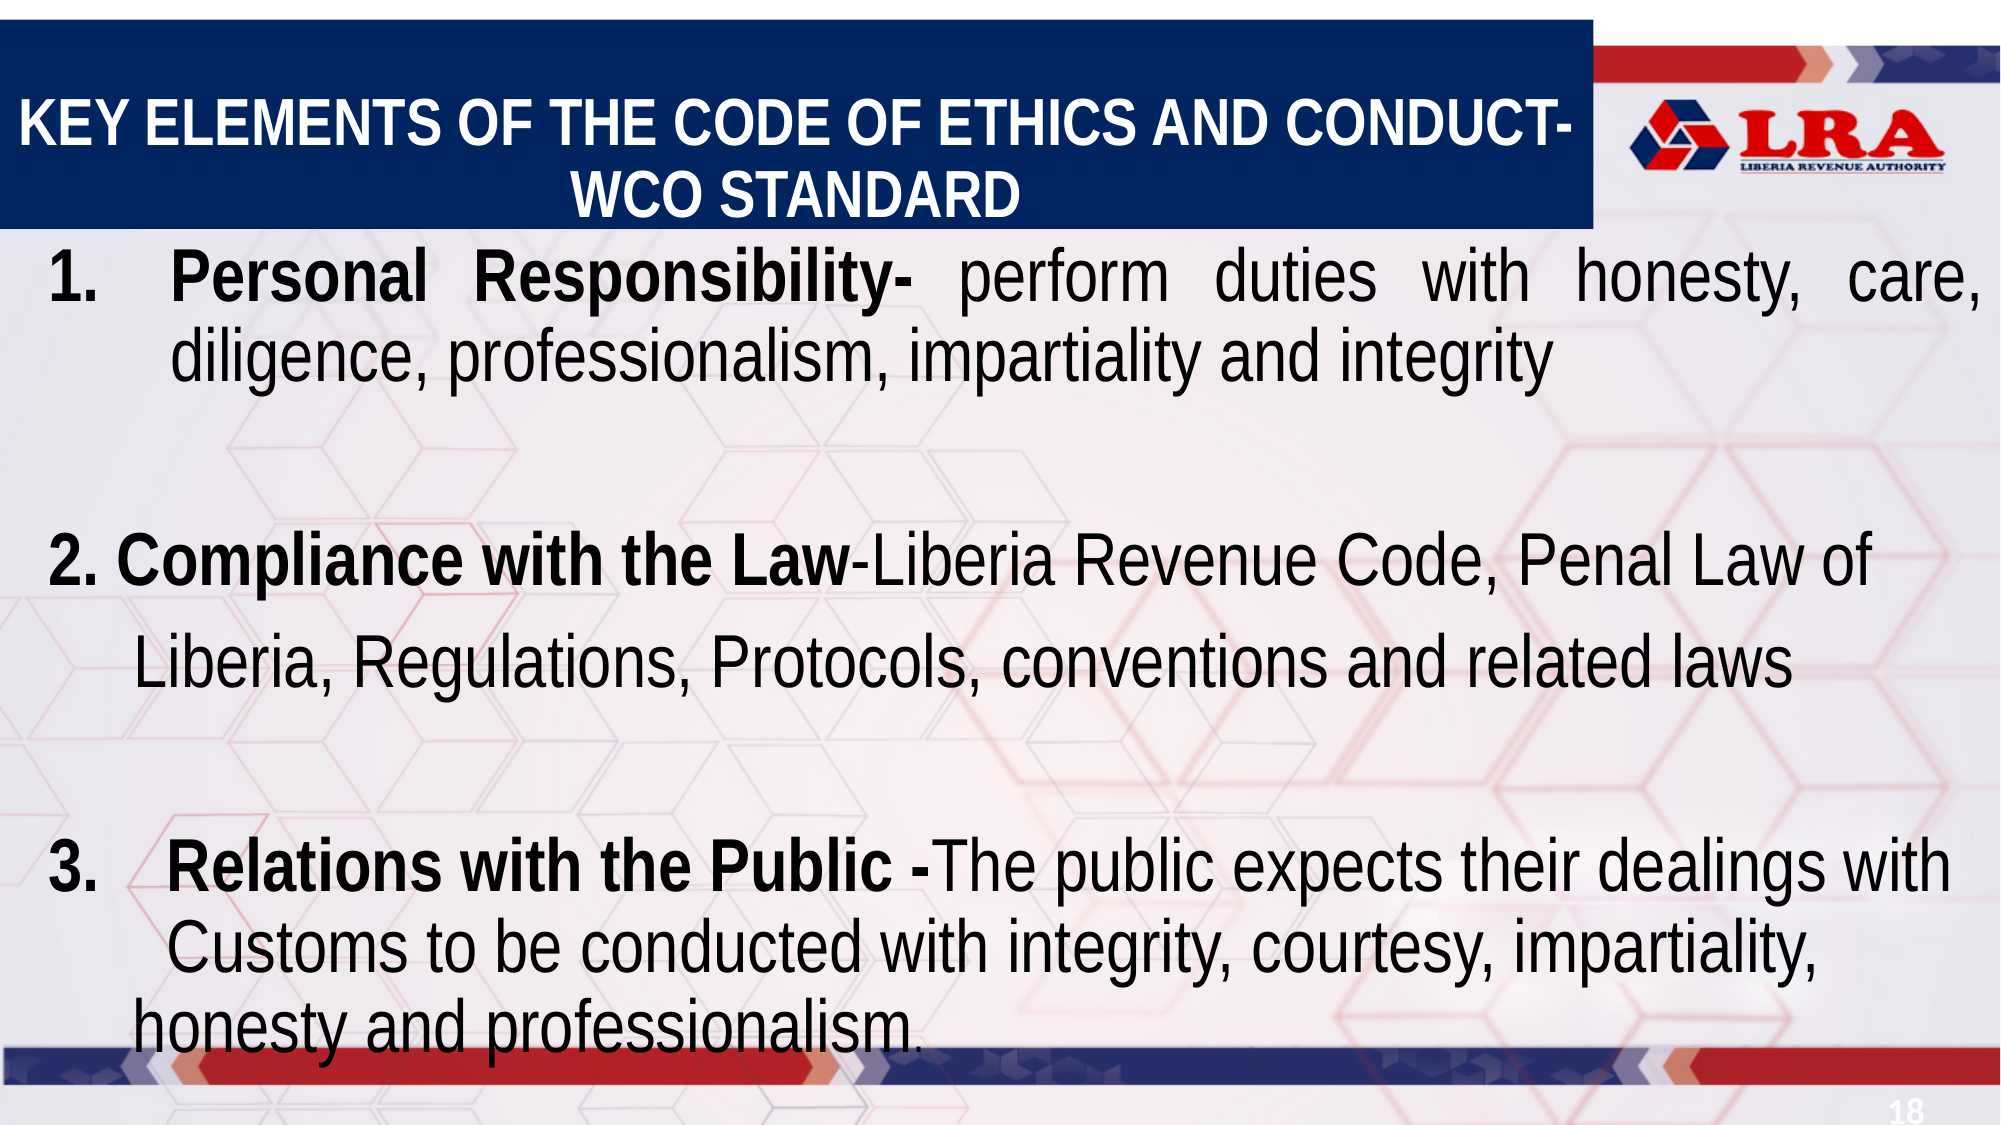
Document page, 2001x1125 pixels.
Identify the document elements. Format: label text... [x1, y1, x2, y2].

picture [0, 229, 1489, 1125]
picture [0, 0, 2001, 1125]
text_box KEY ELEMENTS OF THE CODE OF ETHICS AND CONDUCT-WCO STANDARD [0, 19, 1594, 229]
title Slide Title [137, 59, 1863, 278]
text_box Personal Responsibility- perform duties with honesty, care, diligence, professionalism, impartiality and integrity 2. Compliance with the Law-Liberia Revenue Code, Penal Law of Liberia, Regulations, Protocols, conventions and related laws Relations with the Public -The public expects their dealings with Customs to be conducted with integrity, courtesy, impartiality, honesty and professionalism. [33, 228, 2000, 1080]
slide_number 18 [1489, 1079, 1940, 1125]
